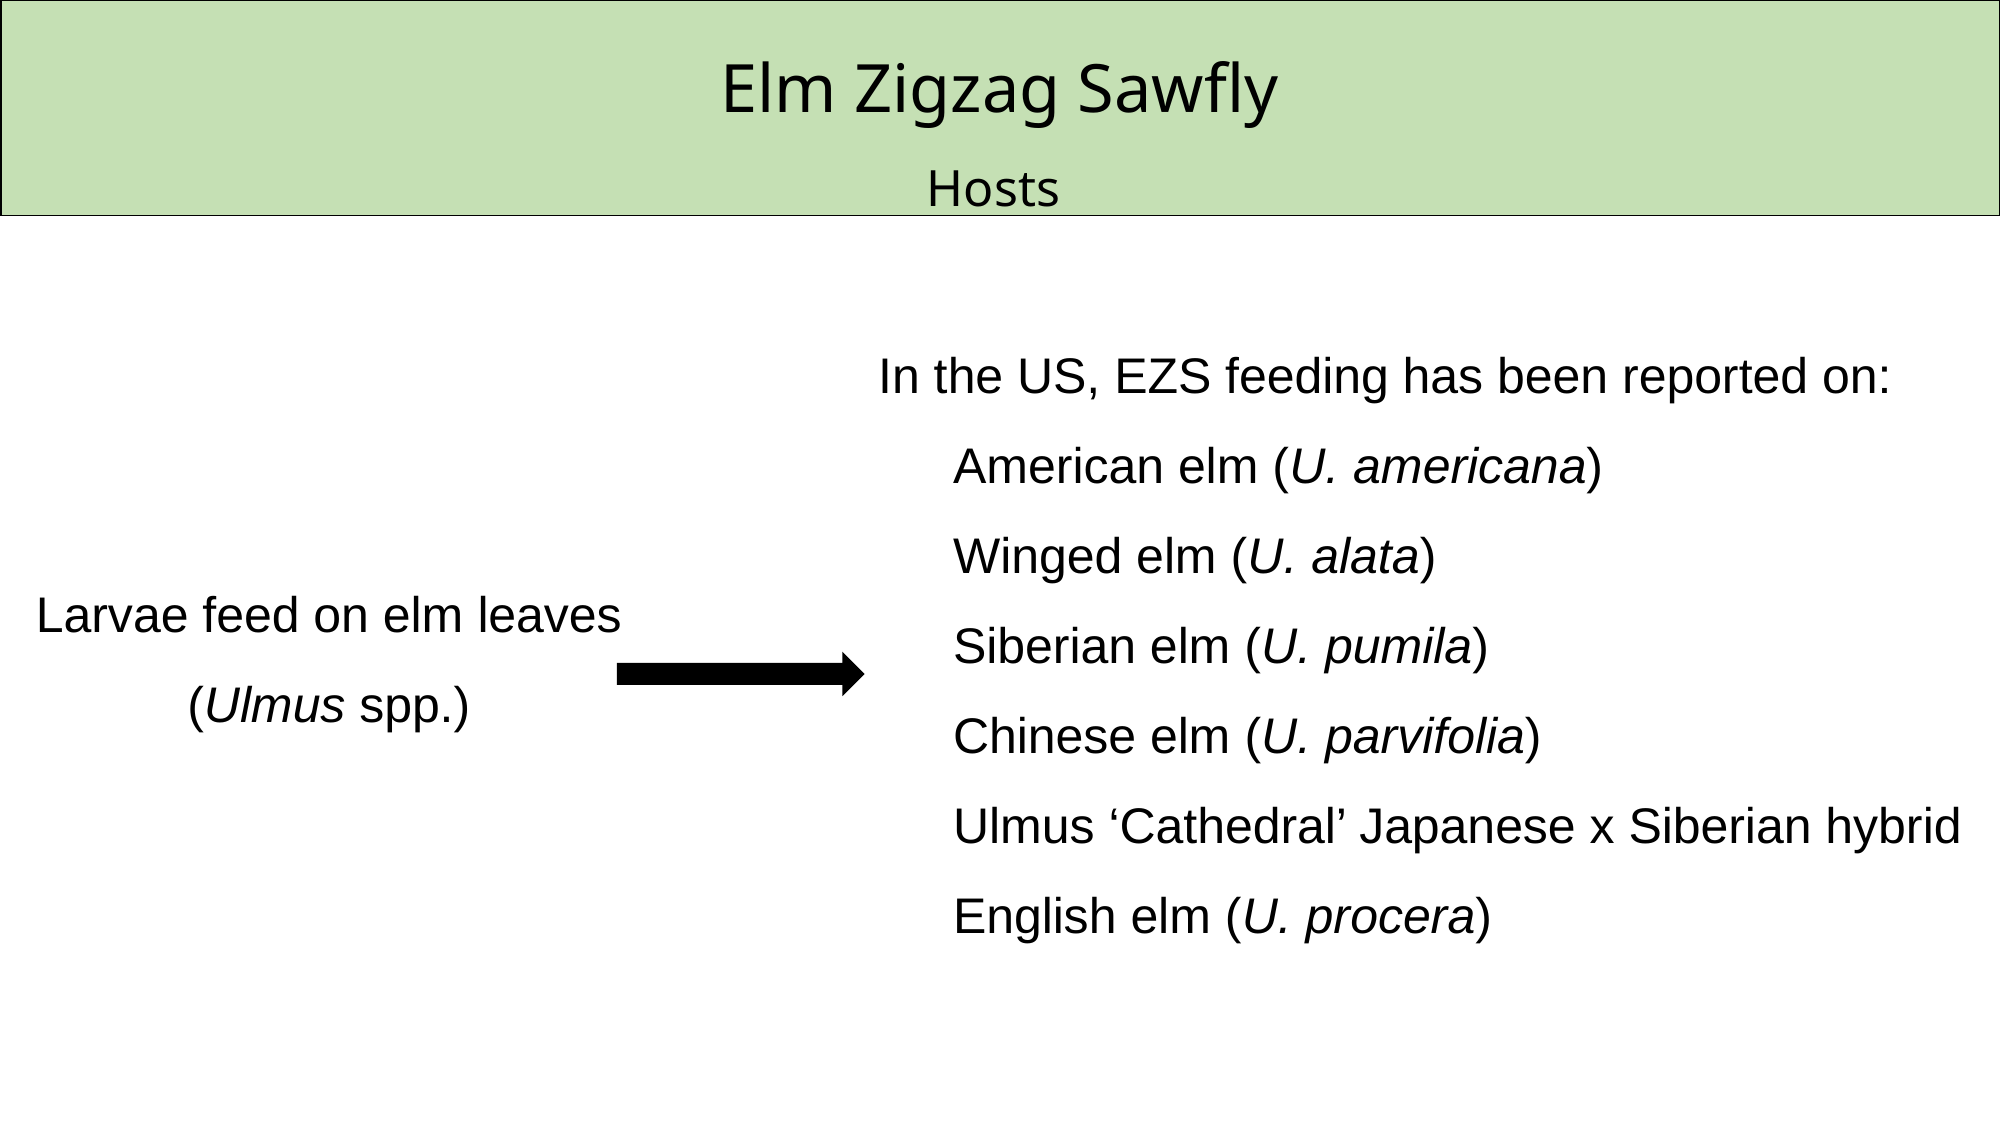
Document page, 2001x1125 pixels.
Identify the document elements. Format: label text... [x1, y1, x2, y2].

list Larvae feed on elm leaves (Ulmus spp.) [17, 545, 641, 764]
text_box Elm Zigzag Sawfly Hosts [29, 216, 1971, 224]
picture [0, 0, 2000, 216]
text_box In the US, EZS feeding has been reported on: American elm (U. americana) Winged elm (U. alata) Siberian elm (U. pumila) Chinese elm (U. parvifolia) Ulmus ‘Cathedral’ Japanese x Siberian hybrid English elm (U. procera) [863, 305, 2000, 951]
text_box [616, 651, 865, 697]
